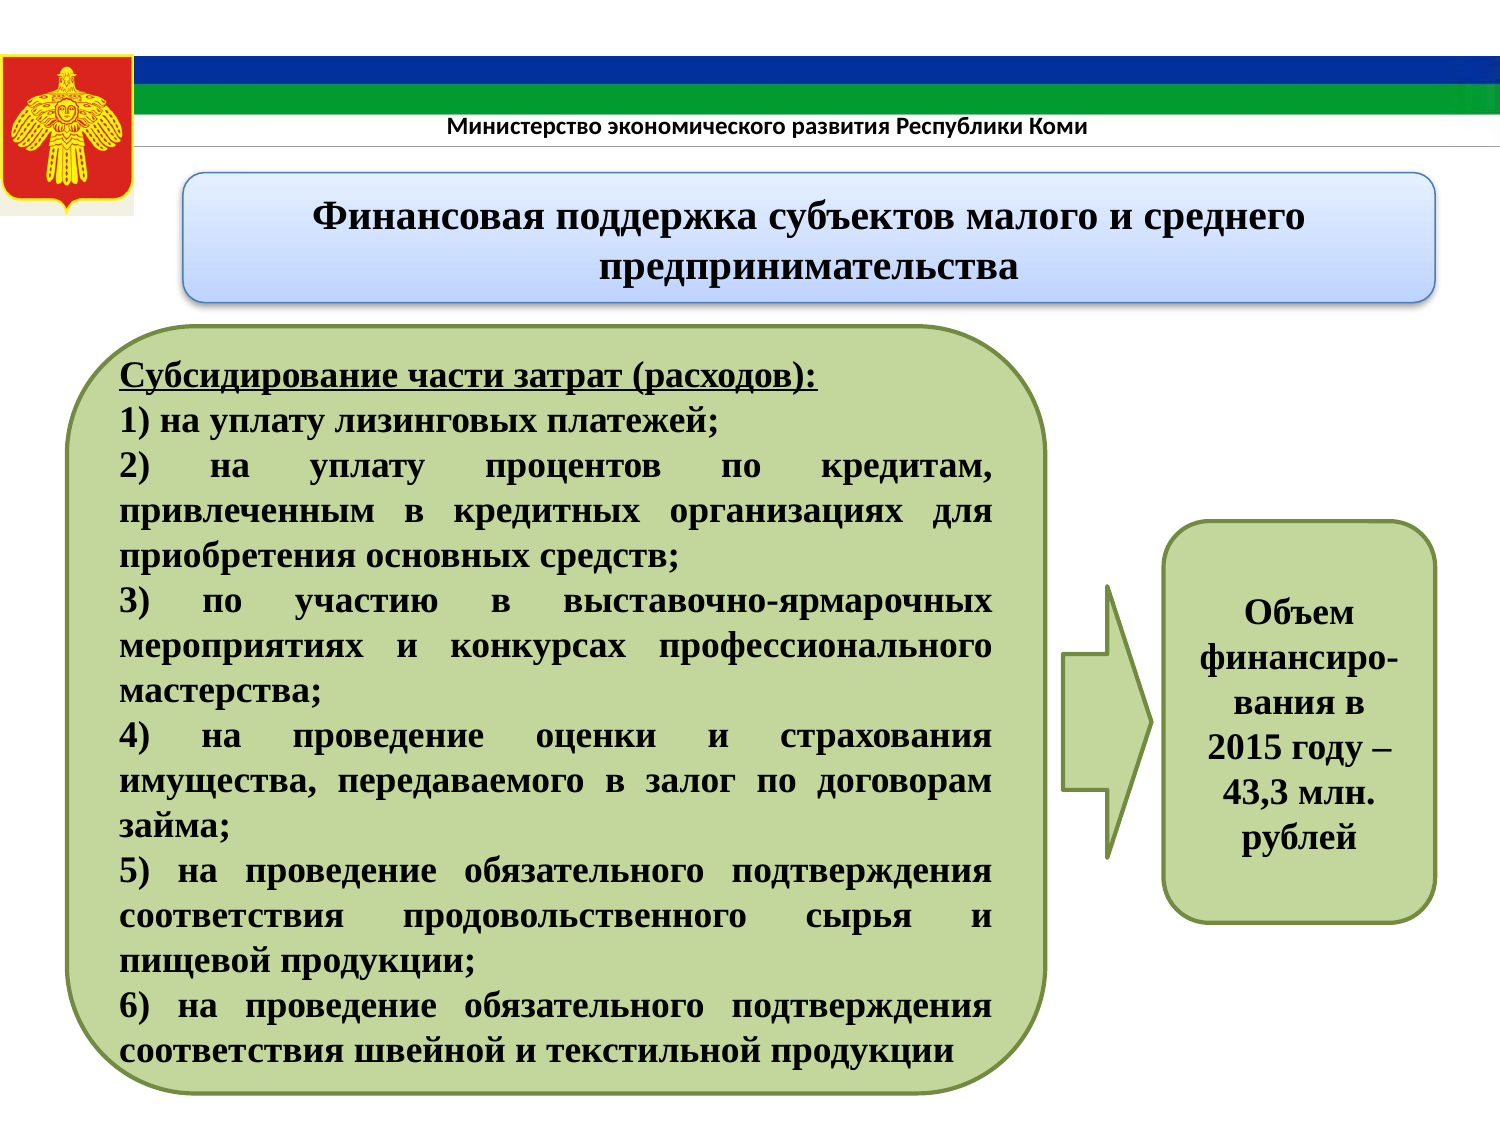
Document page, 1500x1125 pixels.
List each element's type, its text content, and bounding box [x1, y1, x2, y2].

text_box Объем финансиро-вания в 2015 году – 43,3 млн. рублей [1161, 519, 1438, 925]
text_box Финансовая поддержка субъектов малого и среднего предпринимательства [182, 171, 1436, 304]
picture [0, 54, 1500, 216]
text_box Субсидирование части затрат (расходов): 1) на уплату лизинговых платежей; 2) на уплату процентов по кредитам, привлеченным в кредитных организациях для приобретения основных средств; 3) по участию в выставочно-ярмарочных мероприятиях и конкурсах профессионального мастерства; 4) на проведение оценки и страхования имущества, передаваемого в залог по договорам займа; 5) на проведение обязательного подтверждения соответствия продовольственного сырья и пищевой продукции; 6) на проведение обязательного подтверждения соответствия швейной и текстильной продукции [64, 324, 1048, 1096]
text_box [1060, 584, 1154, 860]
